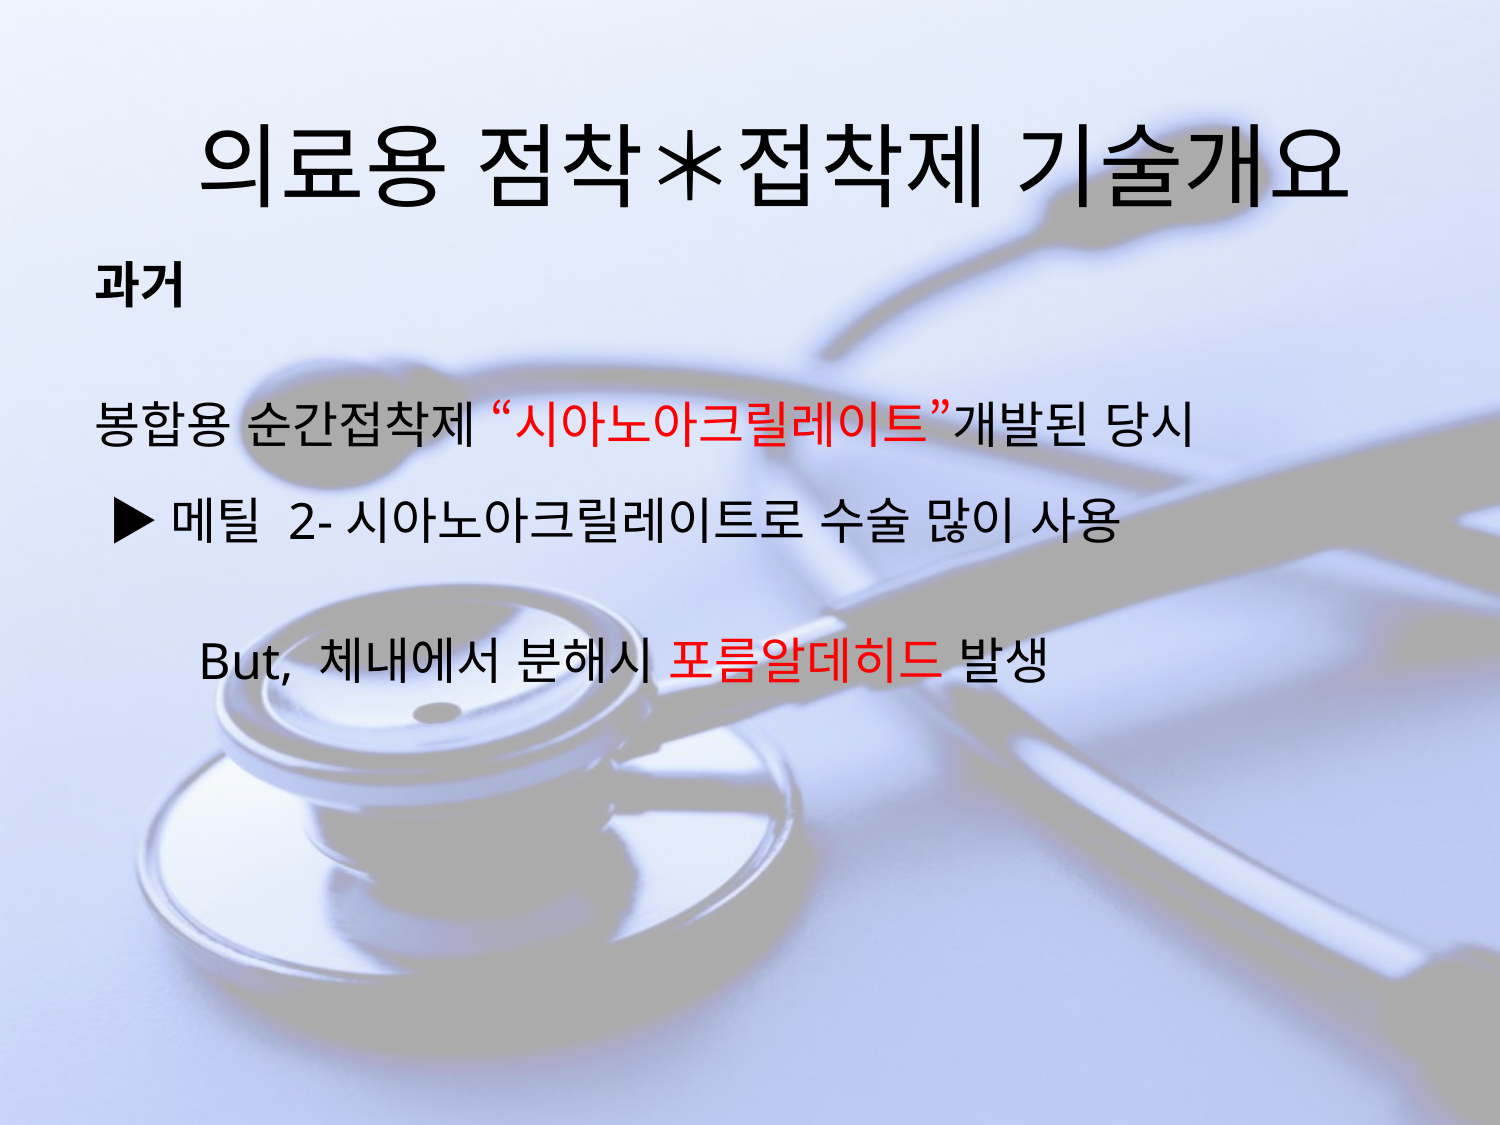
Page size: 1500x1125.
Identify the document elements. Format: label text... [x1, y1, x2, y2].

text_box 의료용 점착＊접착제 기술개요 [99, 70, 1450, 258]
list 과거 봉합용 순간접착제 “시아노아크릴레이트”개발된 당시 ▶메틸 2-시아노아크릴레이트로 수술 많이 사용 But, 체내에서 분해시 포름알데히드 발생 [79, 246, 1430, 989]
